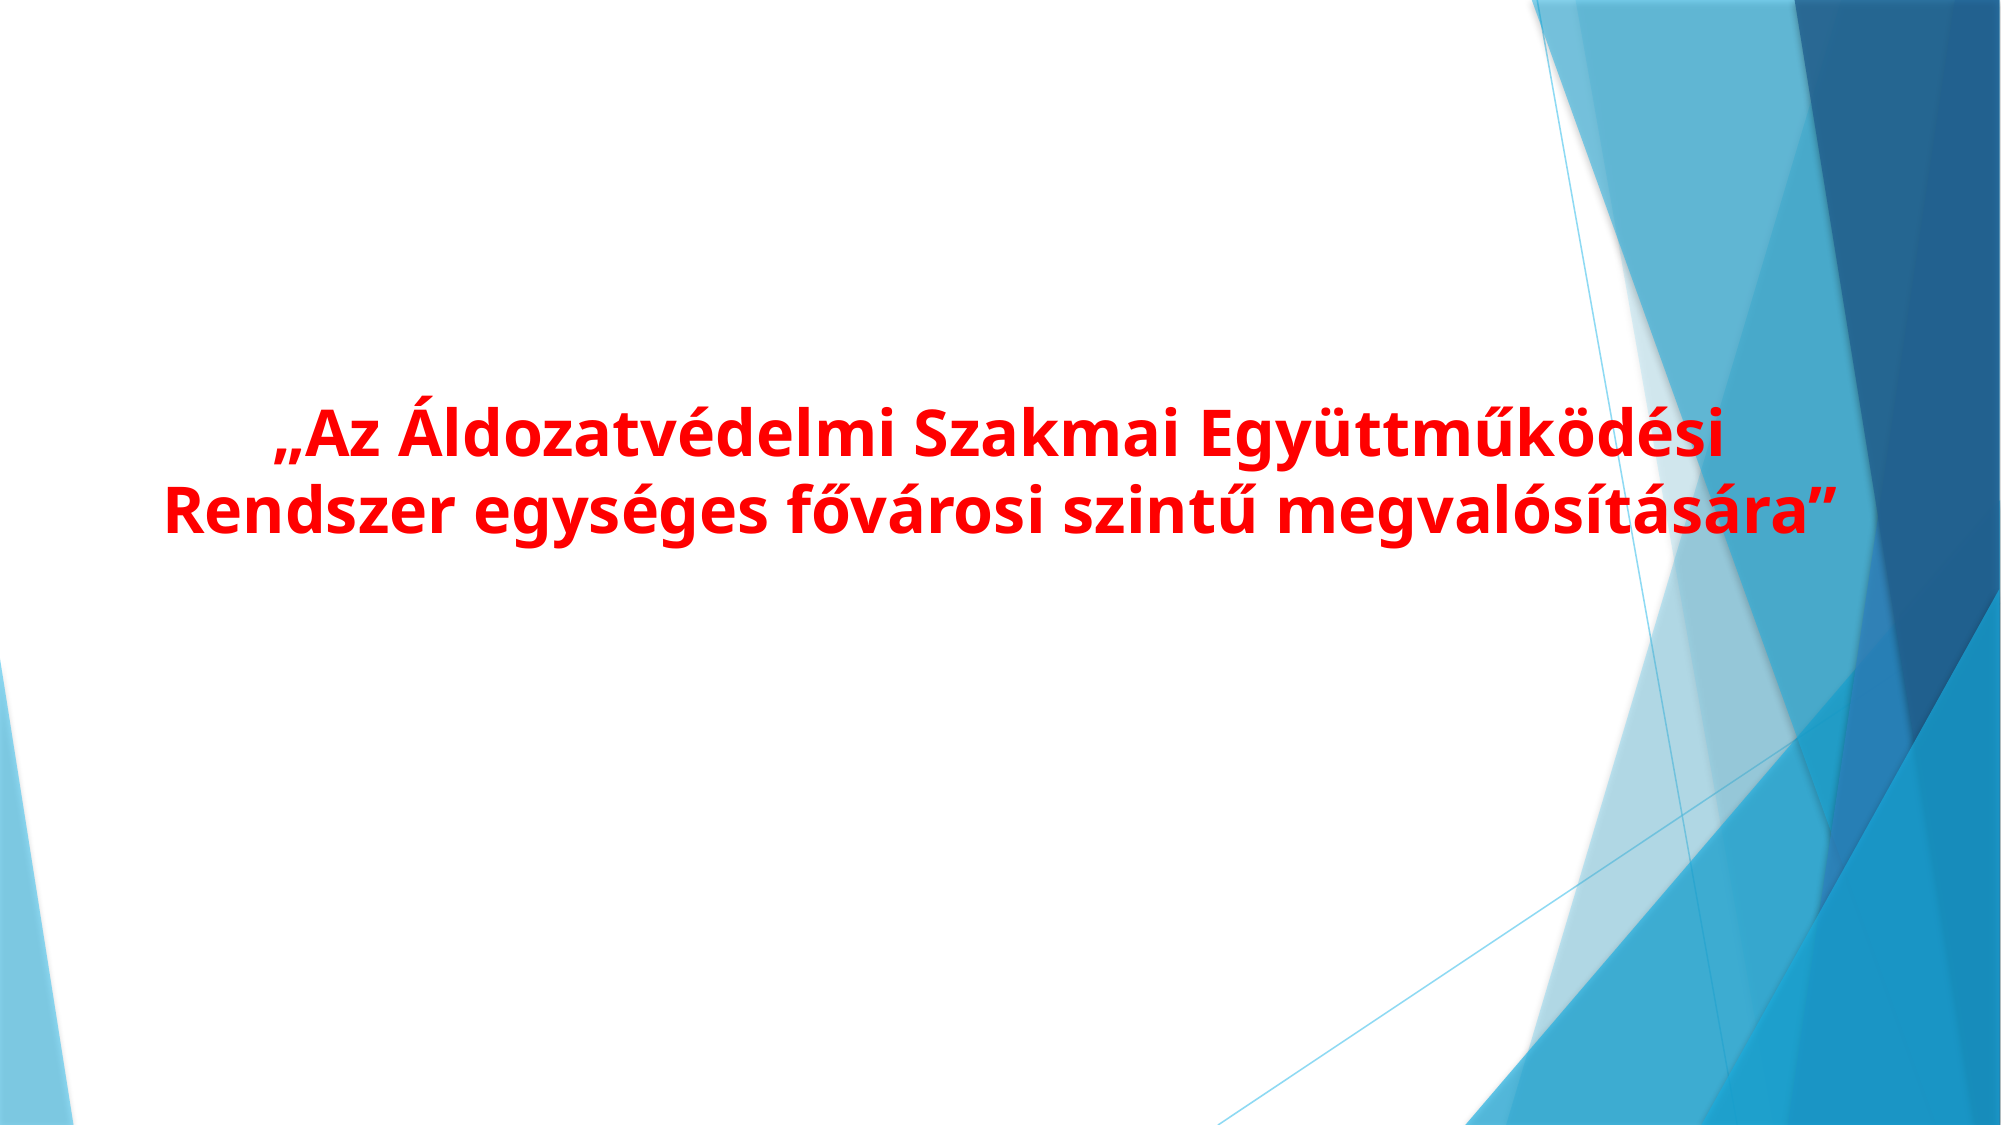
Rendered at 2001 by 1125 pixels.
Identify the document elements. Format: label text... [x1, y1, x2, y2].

title „Az Áldozatvédelmi Szakmai Együttműködési Rendszer egységes fővárosi szintű megvalósítására” [137, 306, 1863, 684]
